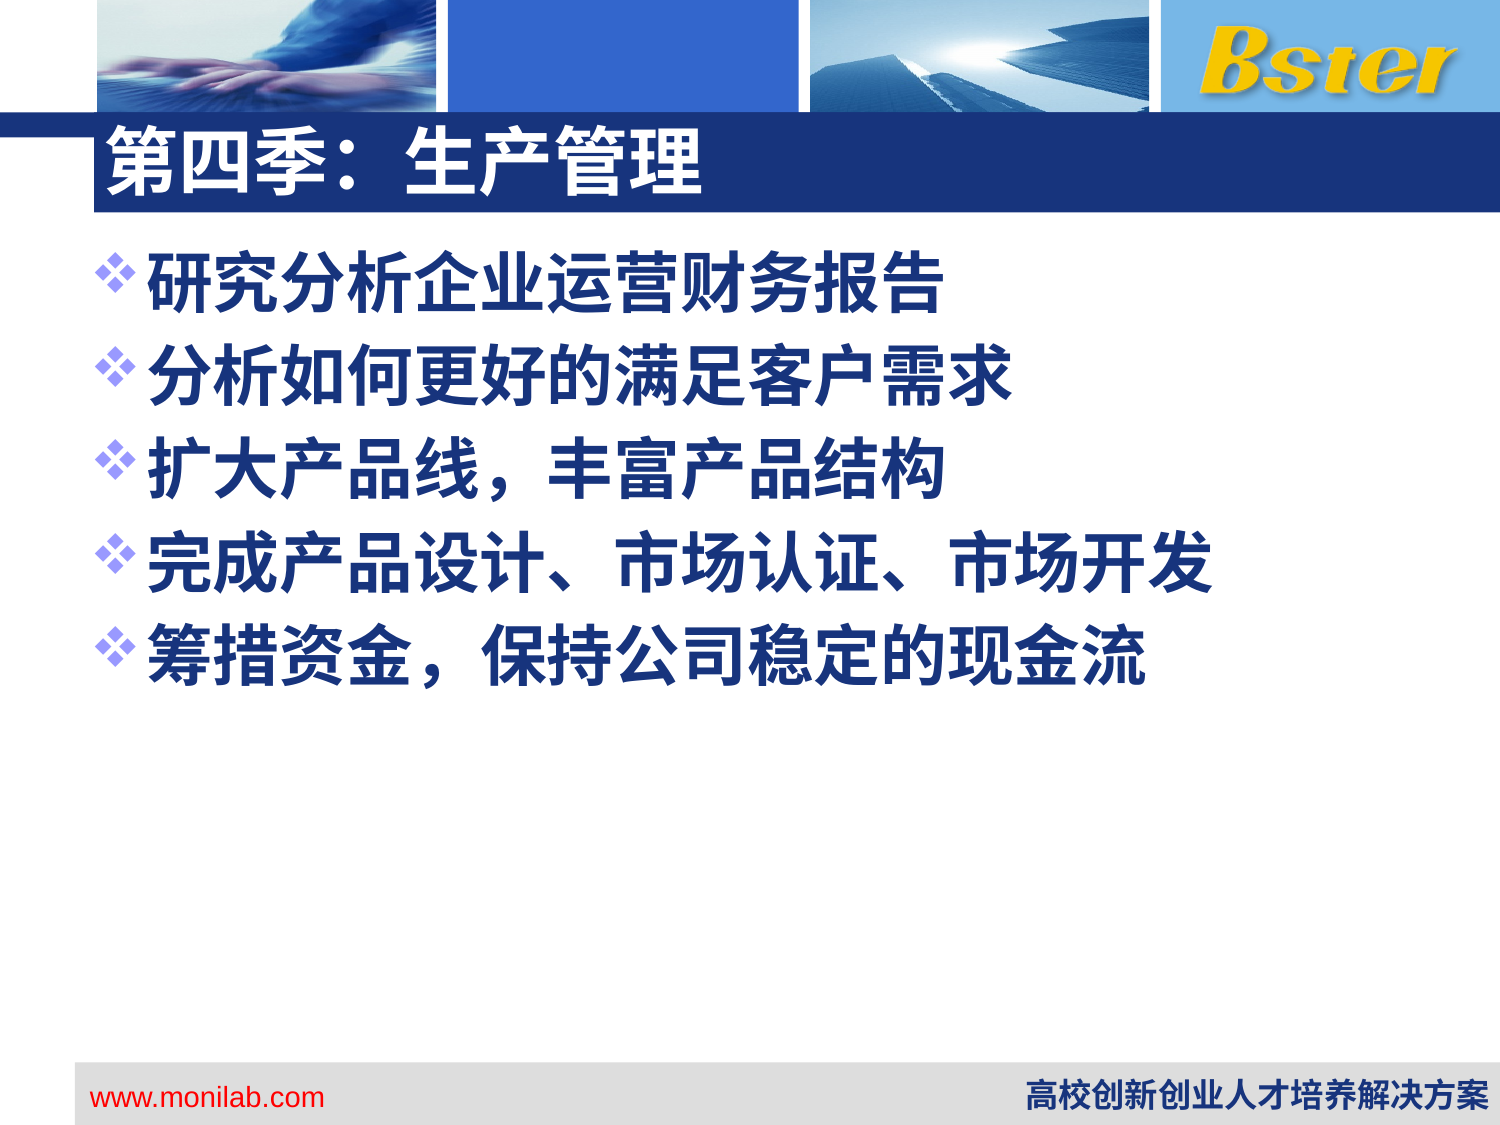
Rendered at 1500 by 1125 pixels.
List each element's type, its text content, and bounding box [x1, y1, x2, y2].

picture [1199, 26, 1458, 94]
title 第四季：生产管理 [88, 113, 1369, 206]
picture [810, 0, 1150, 112]
picture [97, 0, 437, 112]
list 研究分析企业运营财务报告 分析如何更好的满足客户需求 扩大产品线，丰富产品结构 完成产品设计、市场认证、市场开发 筹措资金，保持公司稳定的现金流 [74, 232, 1454, 1034]
